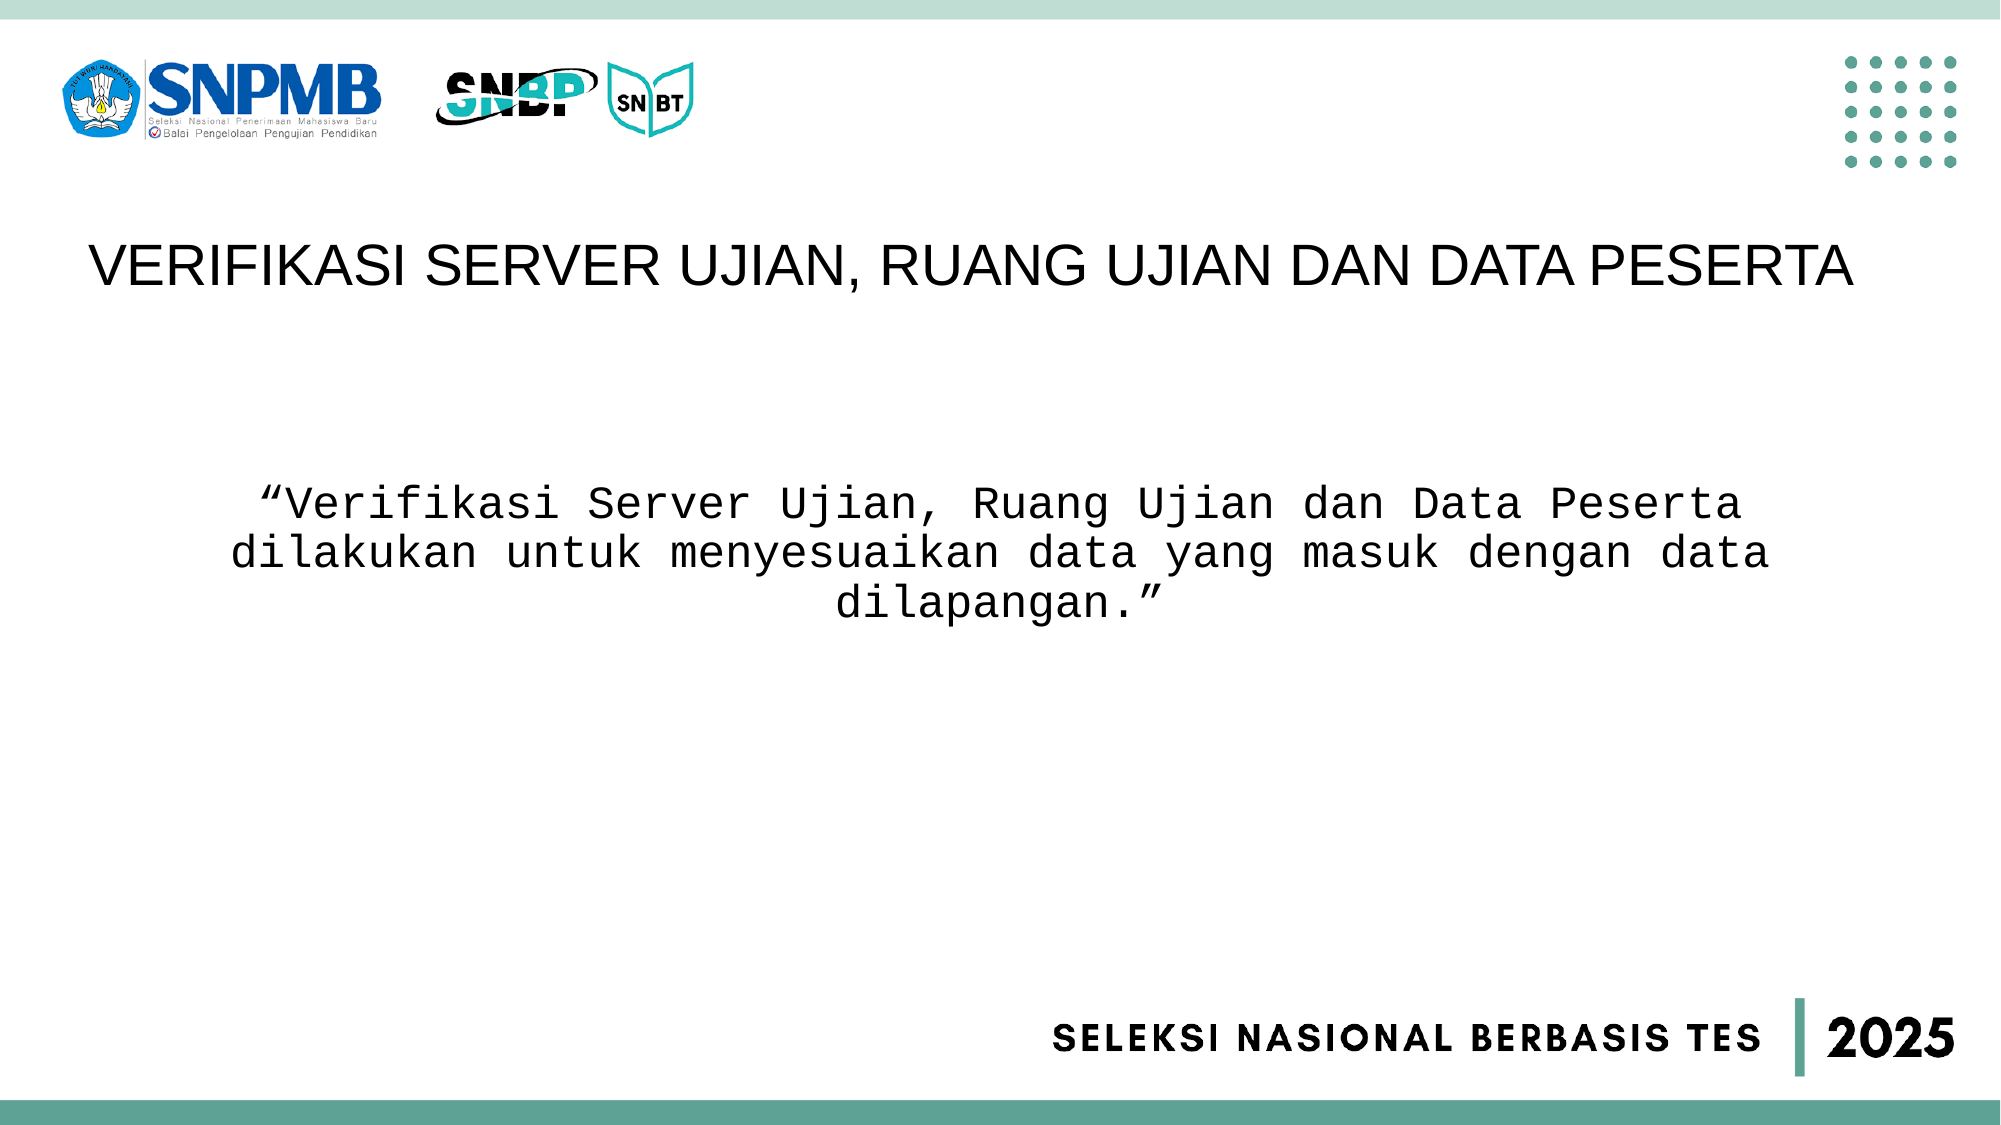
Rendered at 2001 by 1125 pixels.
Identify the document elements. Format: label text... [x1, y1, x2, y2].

title VERIFIKASI SERVER UJIAN, RUANG UJIAN DAN DATA PESERTA [68, 206, 1932, 332]
picture [0, 0, 2001, 1125]
text_box “Verifikasi Server Ujian, Ruang Ujian dan Data Peserta dilakukan untuk menyesuaikan data yang masuk dengan data dilapangan.” [150, 470, 1850, 637]
